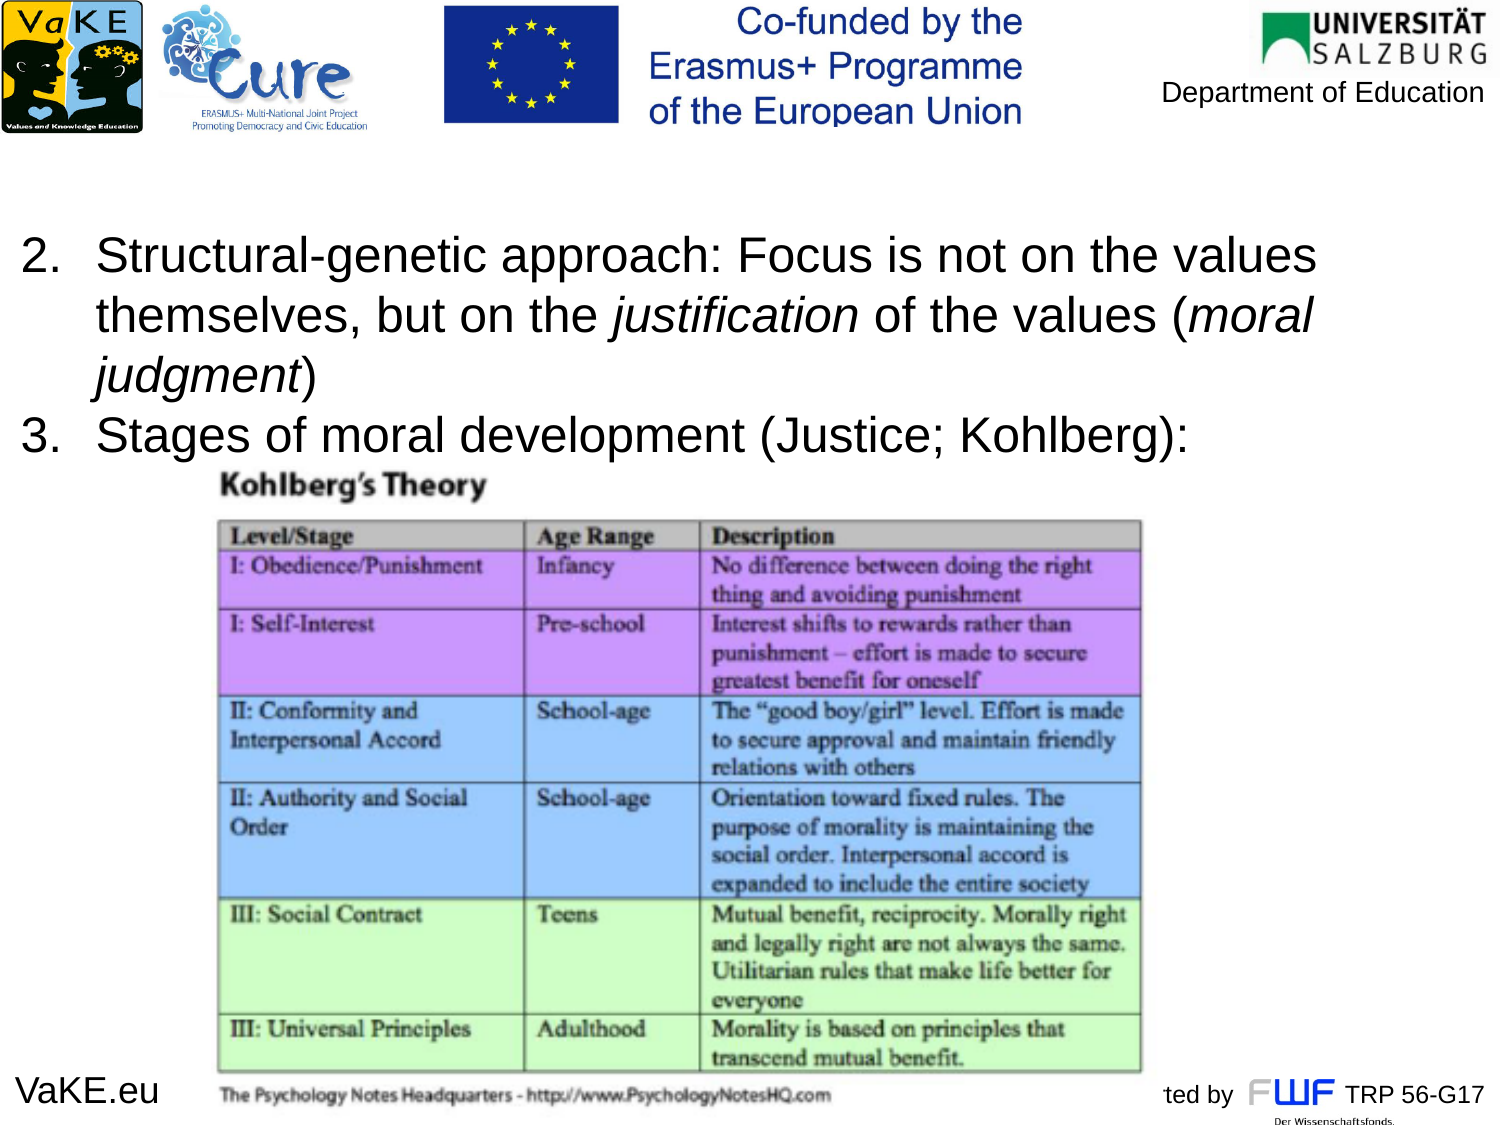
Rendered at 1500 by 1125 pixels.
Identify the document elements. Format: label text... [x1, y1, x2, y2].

picture [0, 0, 145, 135]
picture [1249, 0, 1500, 78]
text_box Structural-genetic approach: Focus is not on the values themselves, but on the justification of the values (moral judgment) Stages of moral development (Justice; Kohlberg): [5, 215, 1500, 531]
picture [210, 466, 1164, 1120]
picture [1249, 1079, 1394, 1125]
